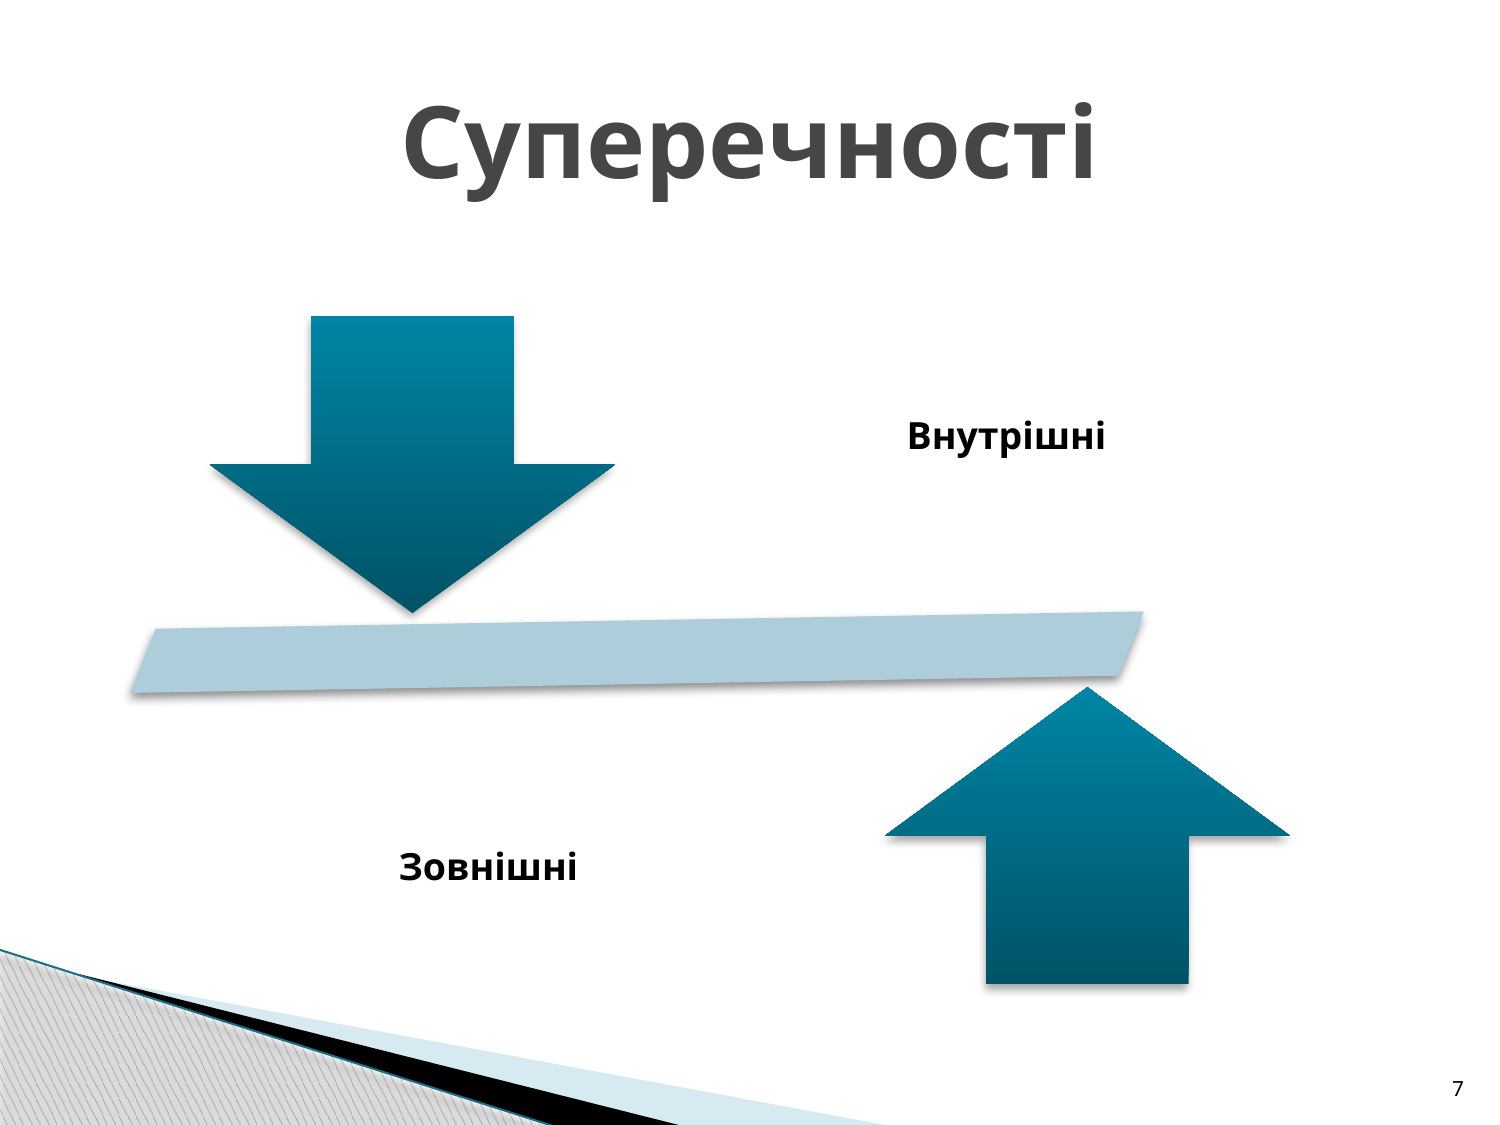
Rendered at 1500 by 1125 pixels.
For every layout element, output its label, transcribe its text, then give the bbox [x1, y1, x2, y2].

slide_number 7 [1418, 1051, 1479, 1112]
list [74, 278, 1426, 1022]
title Суперечності [75, 45, 1425, 233]
